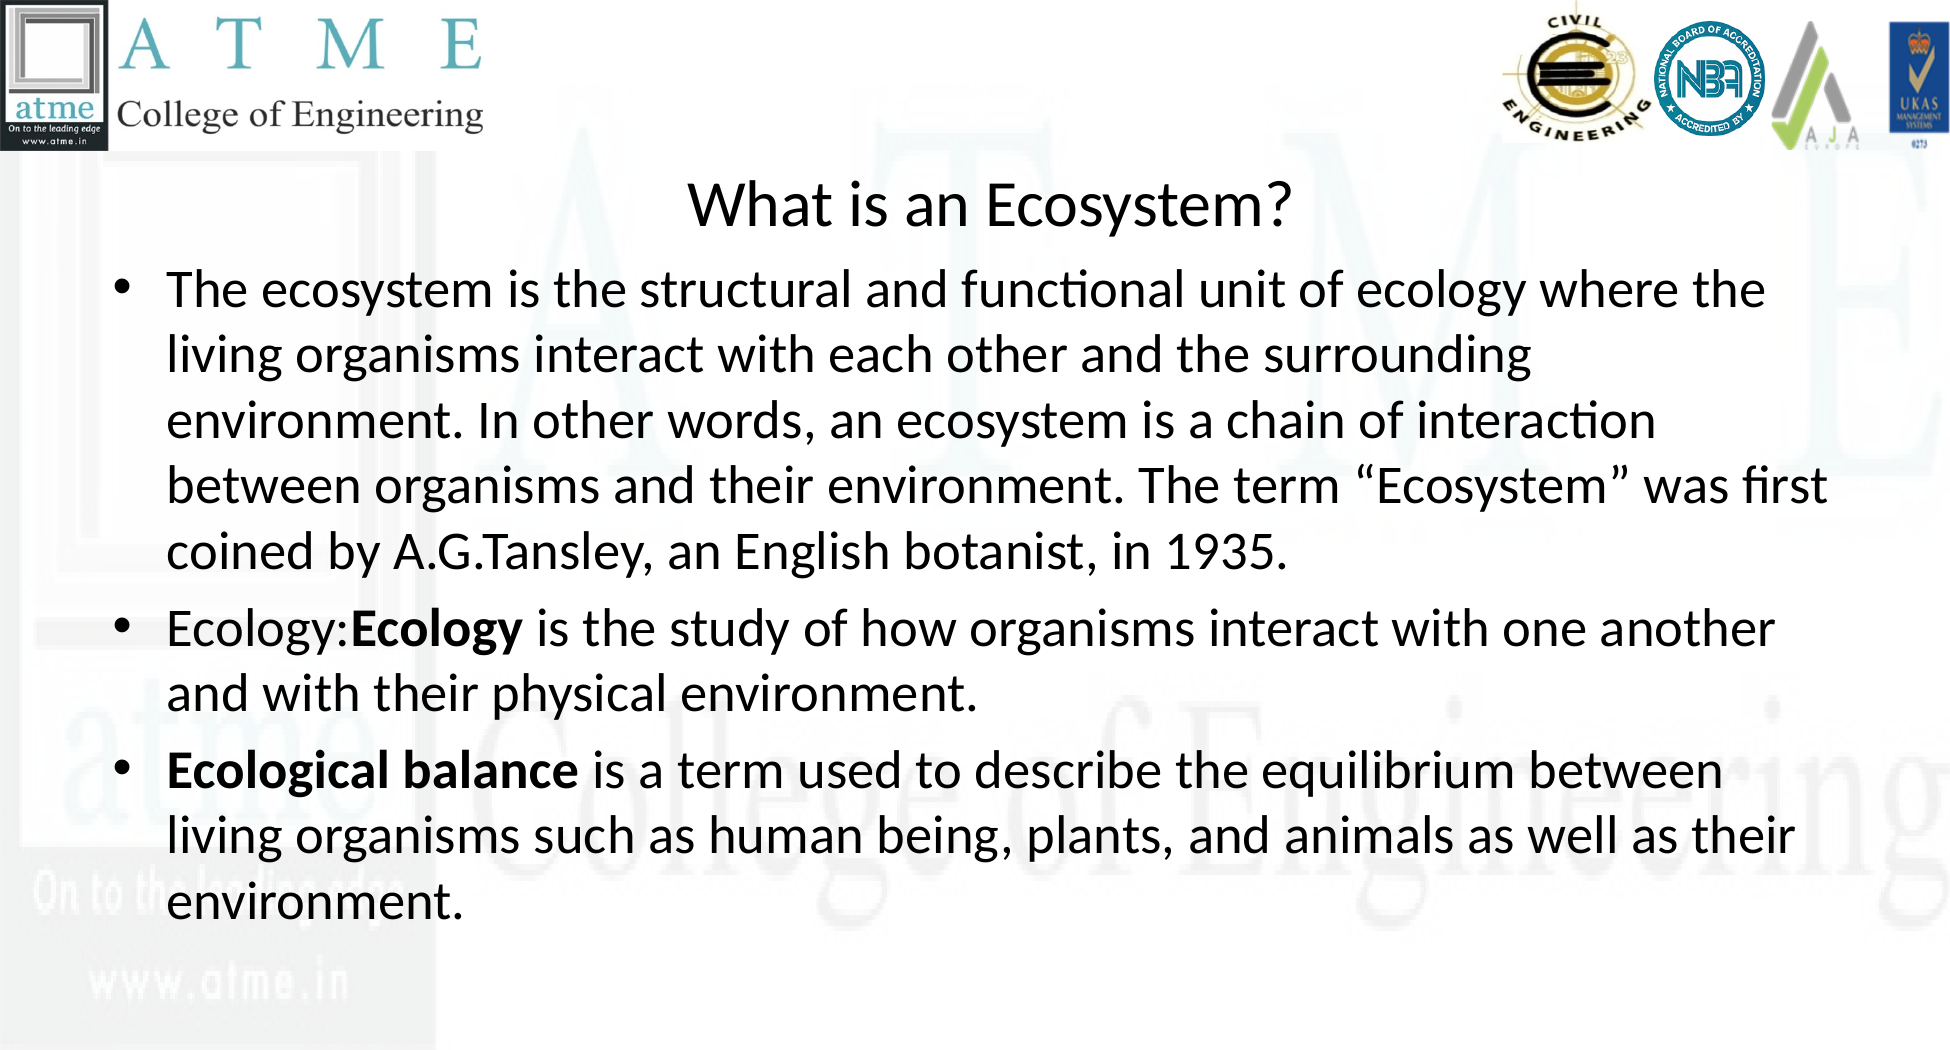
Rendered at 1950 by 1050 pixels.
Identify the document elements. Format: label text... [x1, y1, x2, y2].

picture [1719, 124, 1725, 131]
picture [1771, 20, 1950, 151]
picture [1713, 82, 1766, 137]
picture [1713, 20, 1766, 76]
list The ecosystem is the structural and functional unit of ecology where the living organisms interact with each other and the surrounding environment. In other words, an ecosystem is a chain of interaction between organisms and their environment. The term “Ecosystem” was first coined by A.G.Tansley, an English botanist, in 1935. Ecology:Ecology is the study of how organisms interact with one another and with their physical environment. Ecological balance is a term used to describe the equilibrium between living organisms such as human being, plants, and animals as well as their environment. [97, 245, 1853, 938]
title What is an Ecosystem? [113, 151, 1869, 327]
picture [1741, 109, 1746, 120]
picture [1753, 88, 1759, 95]
picture [1725, 29, 1731, 36]
picture [1502, 0, 1653, 144]
picture [0, 0, 483, 151]
picture [1749, 96, 1754, 104]
picture [1654, 20, 1751, 137]
